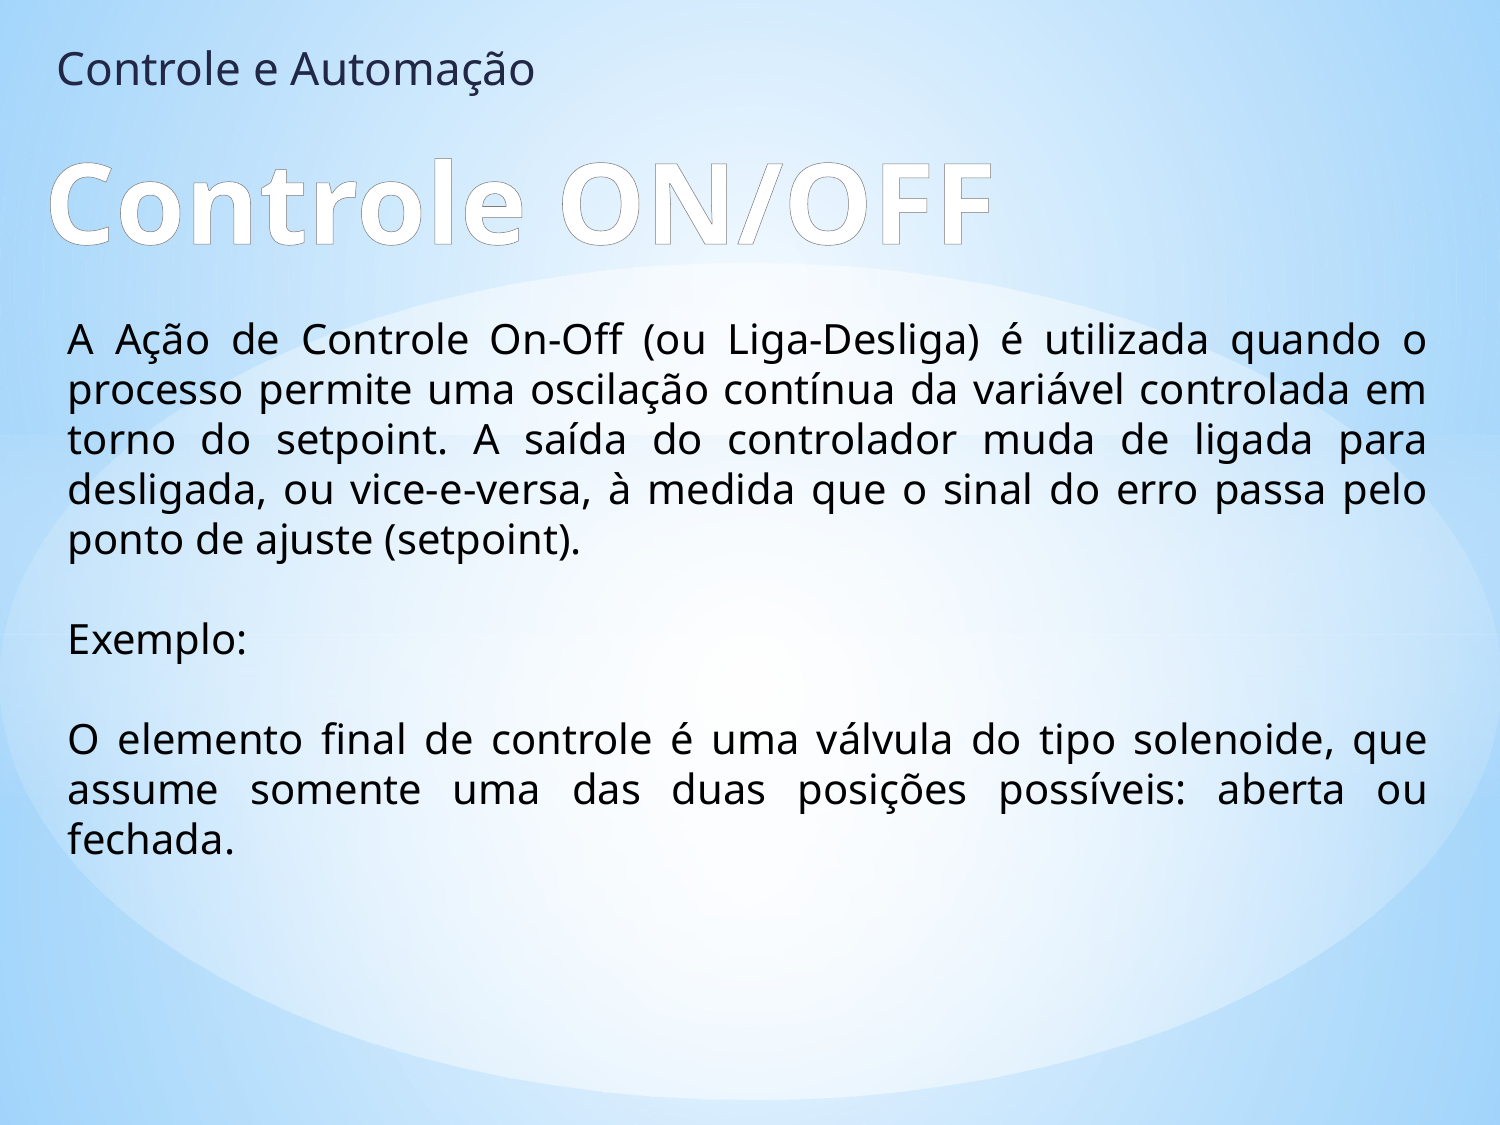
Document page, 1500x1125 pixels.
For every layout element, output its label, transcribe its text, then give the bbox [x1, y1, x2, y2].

text_box A Ação de Controle On-Off (ou Liga-Desliga) é utilizada quando o processo permite uma oscilação contínua da variável controlada em torno do setpoint. A saída do controlador muda de ligada para desligada, ou vice-e-versa, à medida que o sinal do erro passa pelo ponto de ajuste (setpoint). Exemplo: O elemento final de controle é uma válvula do tipo solenoide, que assume somente uma das duas posições possíveis: aberta ou fechada. [53, 305, 1444, 870]
text_box Controle ON/OFF [28, 124, 1012, 275]
subtitle Controle e Automação [41, 31, 967, 124]
